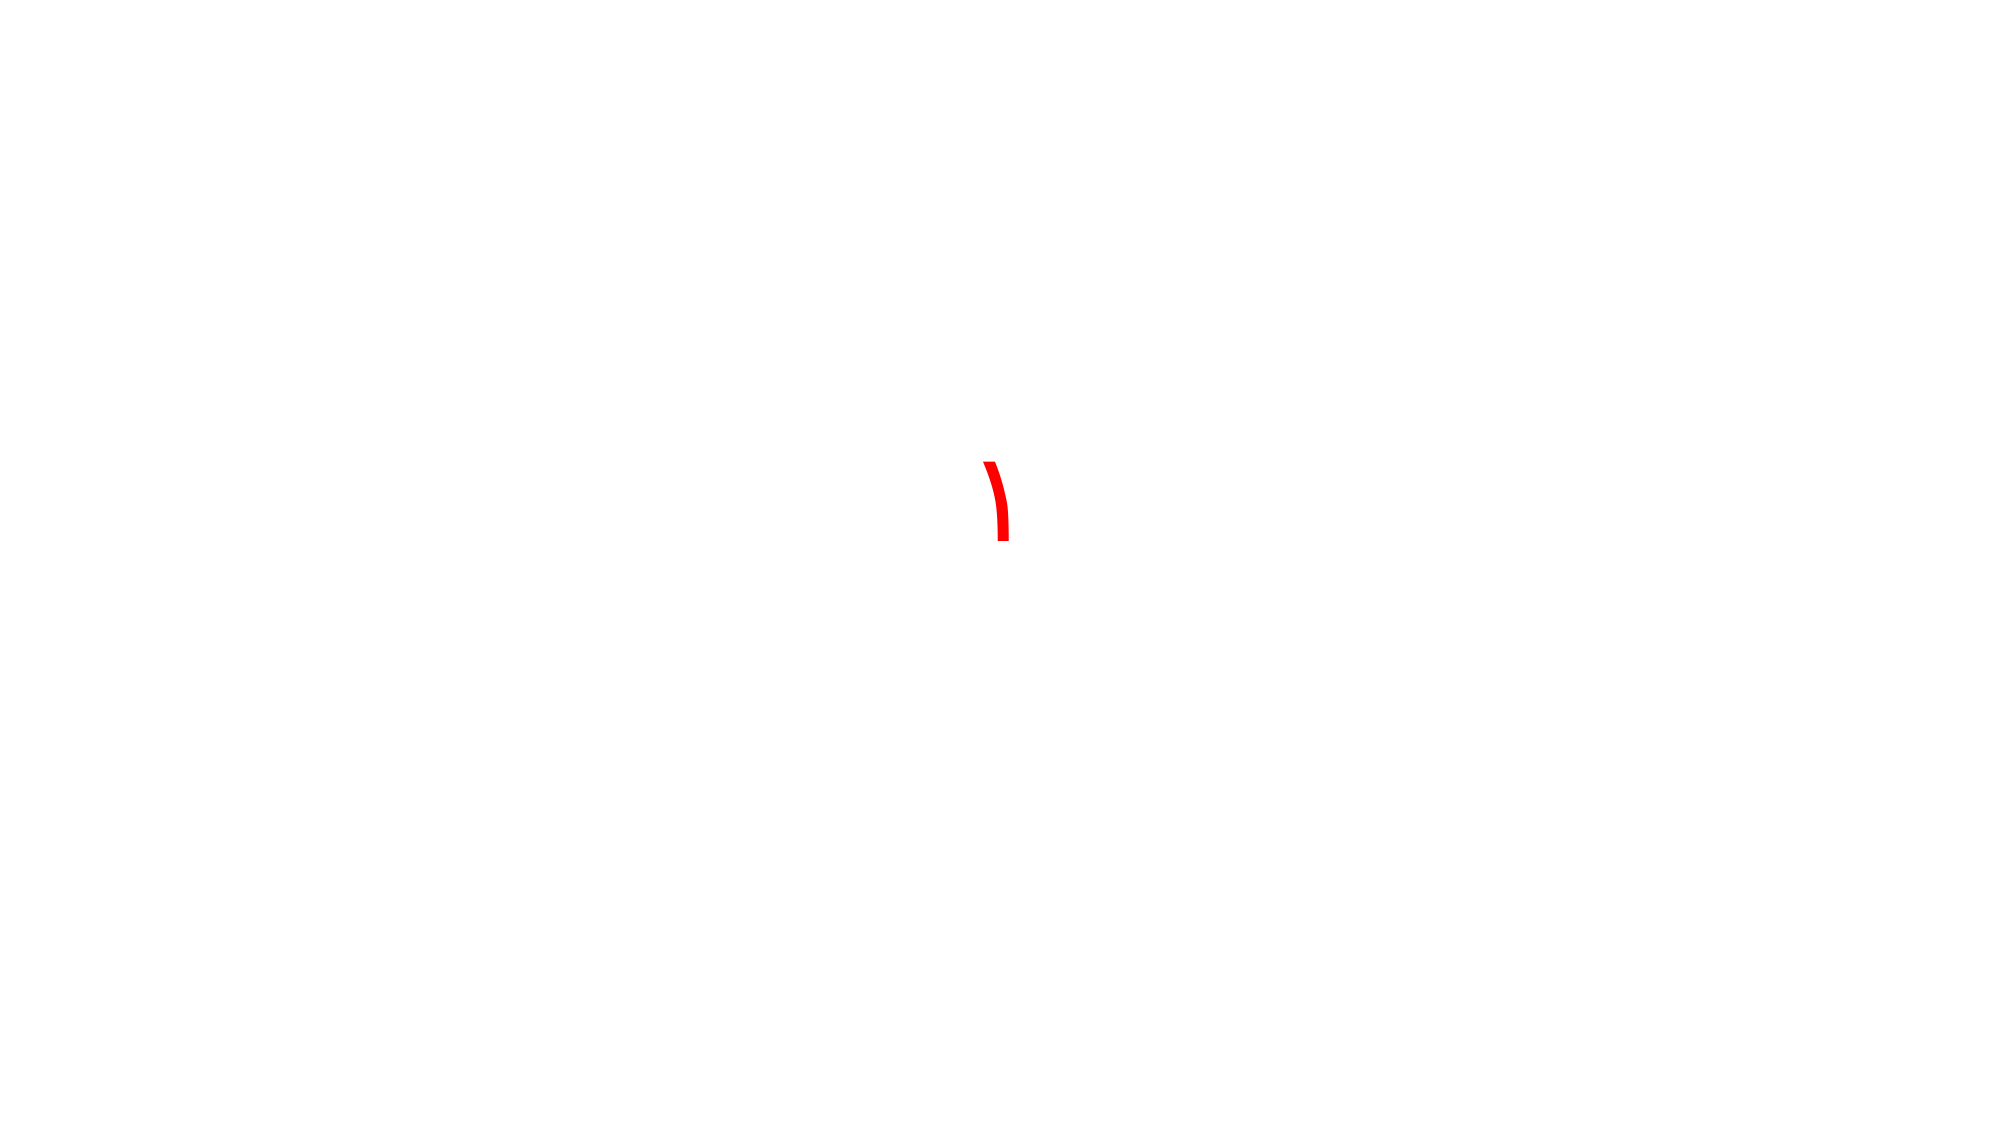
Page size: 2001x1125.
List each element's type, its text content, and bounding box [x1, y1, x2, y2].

title ١ [249, 184, 1750, 576]
